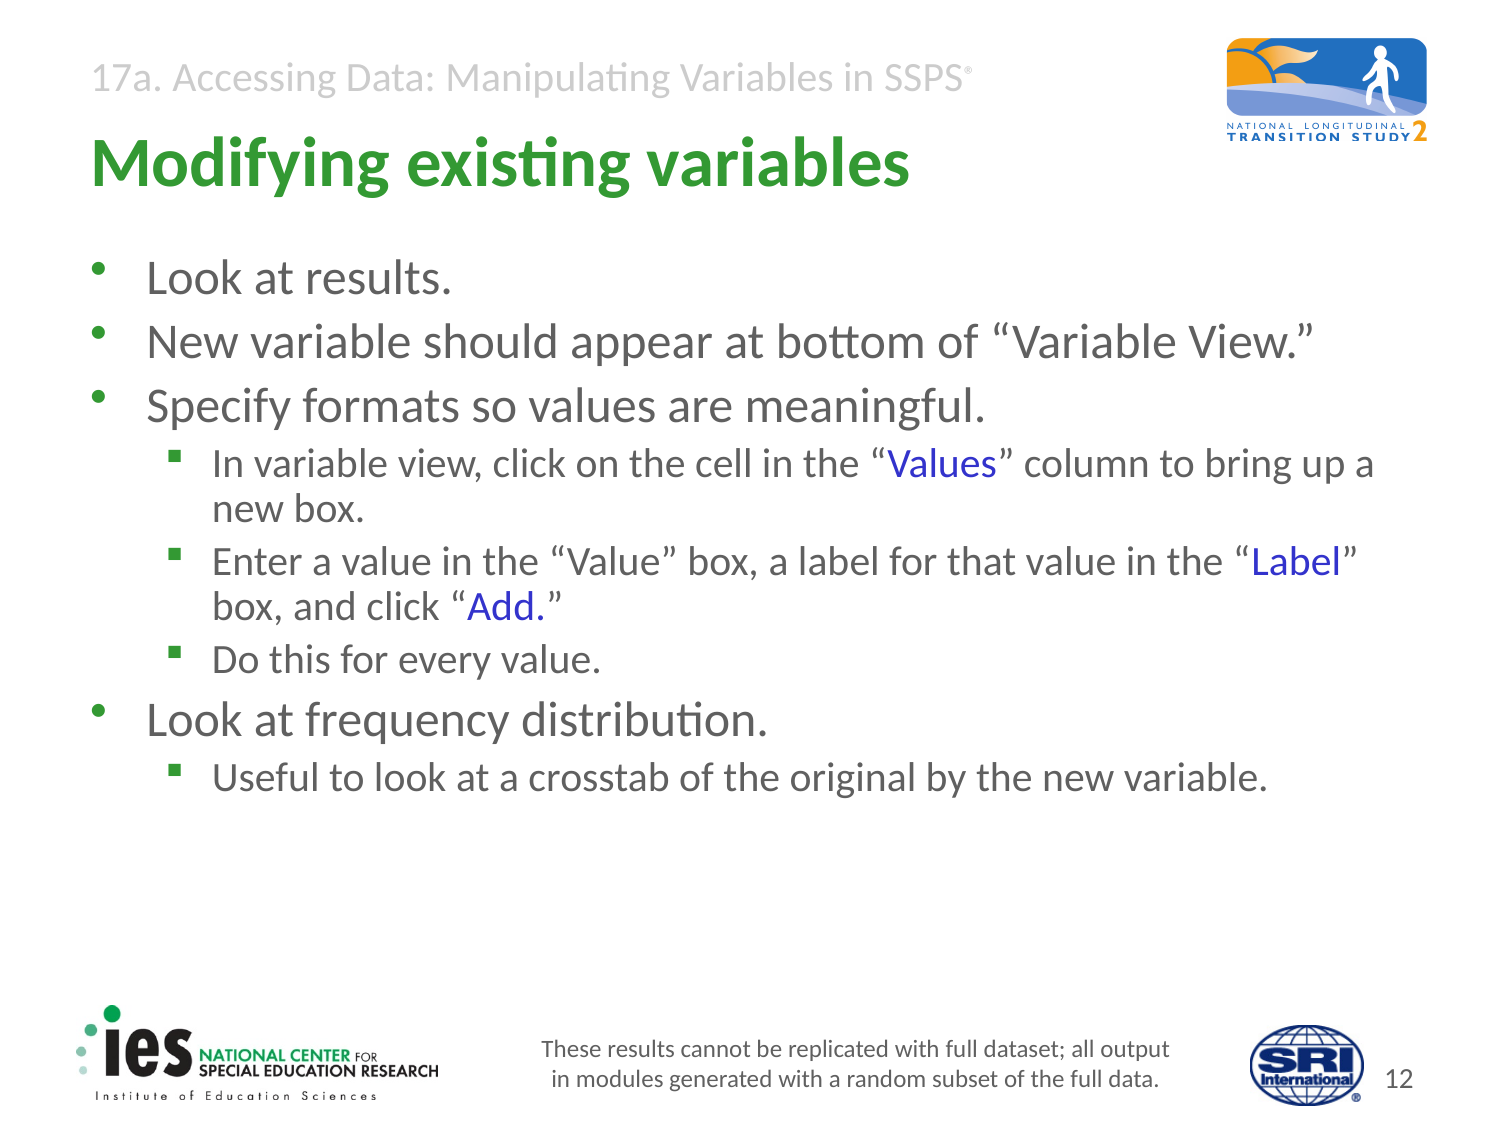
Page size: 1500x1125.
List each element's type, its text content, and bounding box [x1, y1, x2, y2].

list Look at results. New variable should appear at bottom of “Variable View.” Specify formats so values are meaningful. In variable view, click on the cell in the “Values” column to bring up a new box. Enter a value in the “Value” box, a label for that value in the “Label” box, and click “Add.” Do this for every value. Look at frequency distribution. Useful to look at a crosstab of the original by the new variable. [74, 243, 1426, 987]
slide_number 11 [1324, 1051, 1429, 1125]
title Modifying existing variables [74, 90, 1426, 226]
picture [76, 1005, 438, 1100]
footer These results cannot be replicated with full dataset; all output in modules generated with a random subset of the full data. [437, 1024, 1276, 1104]
picture [1250, 1025, 1364, 1106]
